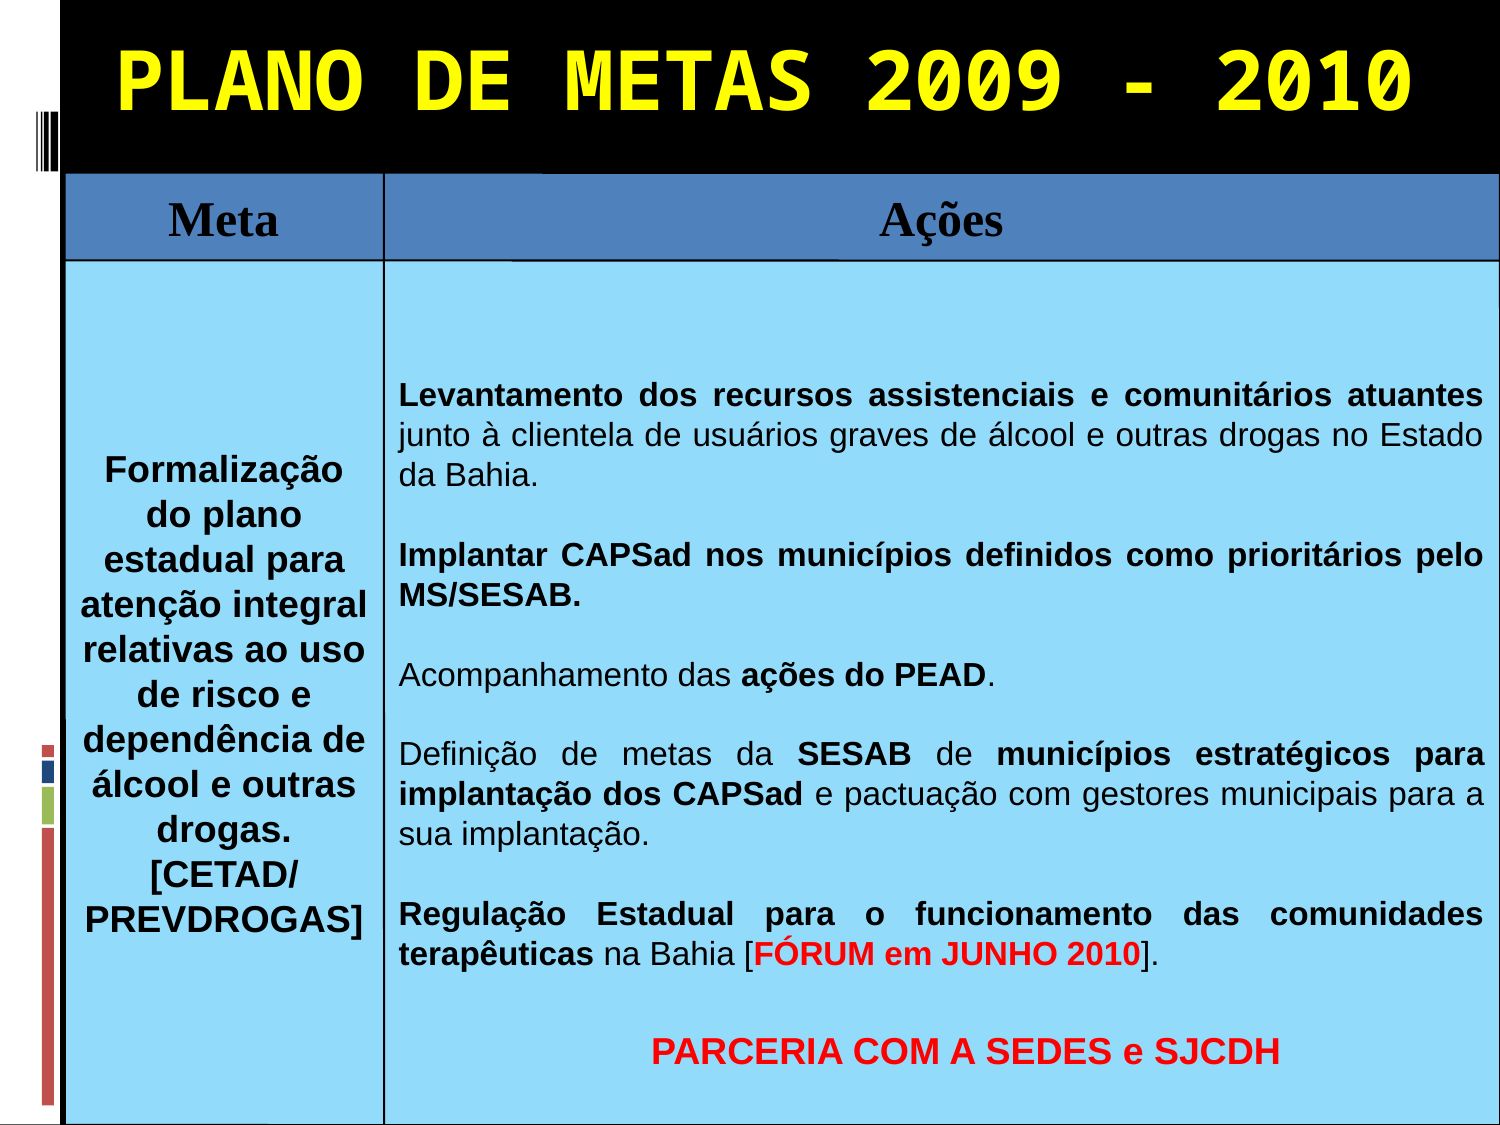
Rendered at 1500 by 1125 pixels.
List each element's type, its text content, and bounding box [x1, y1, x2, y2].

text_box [64, 172, 1500, 1125]
text_box PLANO DE METAS 2009 - 2010 [100, 19, 1471, 161]
